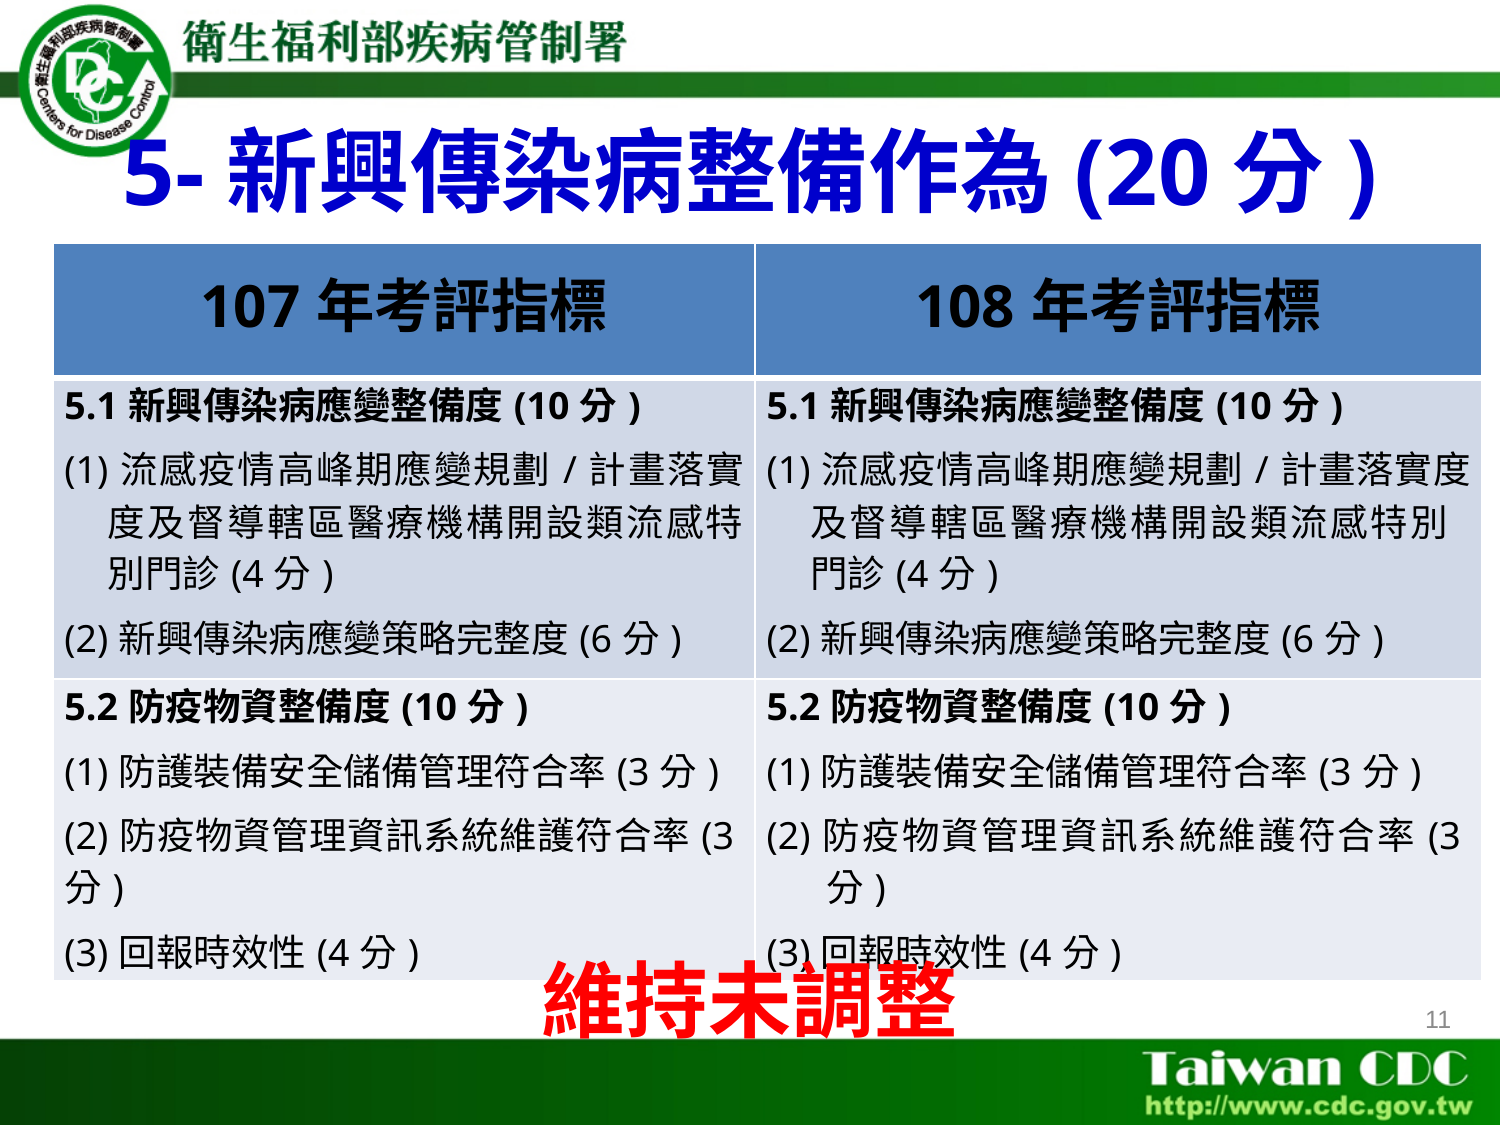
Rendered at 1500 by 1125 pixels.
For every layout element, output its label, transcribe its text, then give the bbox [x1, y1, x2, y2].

table_cell 5.1新興傳染病應變整備度(10分) (1)流感疫情高峰期應變規劃/計畫落實度 及督導轄區醫療機構開設類流感特別 門診(4分) (2)新興傳染病應變策略完整度(6分) [756, 381, 1481, 678]
table_cell 5.2防疫物資整備度(10分) (1)防護裝備安全儲備管理符合率(3分) (2)防疫物資管理資訊系統維護符合率(3分) (3)回報時效性(4分) [54, 680, 754, 980]
table_header 107年考評指標 [54, 263, 754, 375]
text_box 維持未調整 [526, 940, 974, 1056]
table_cell 5.1新興傳染病應變整備度(10分) (1)流感疫情高峰期應變規劃/計畫落實度及督導轄區醫療機構開設類流感特別門診(4分) (2)新興傳染病應變策略完整度(6分) [54, 381, 754, 678]
slide_number 11 [1116, 988, 1467, 1049]
picture [0, 0, 1500, 75]
title 5-新興傳染病整備作為(20分) [0, 75, 1500, 263]
picture [0, 263, 1500, 1125]
table_header 108年考評指標 [756, 263, 1481, 375]
table_cell 5.2防疫物資整備度(10分) (1)防護裝備安全儲備管理符合率(3分) (2)防疫物資管理資訊系統維護符合率(3分) (3)回報時效性(4分) [756, 680, 1481, 980]
